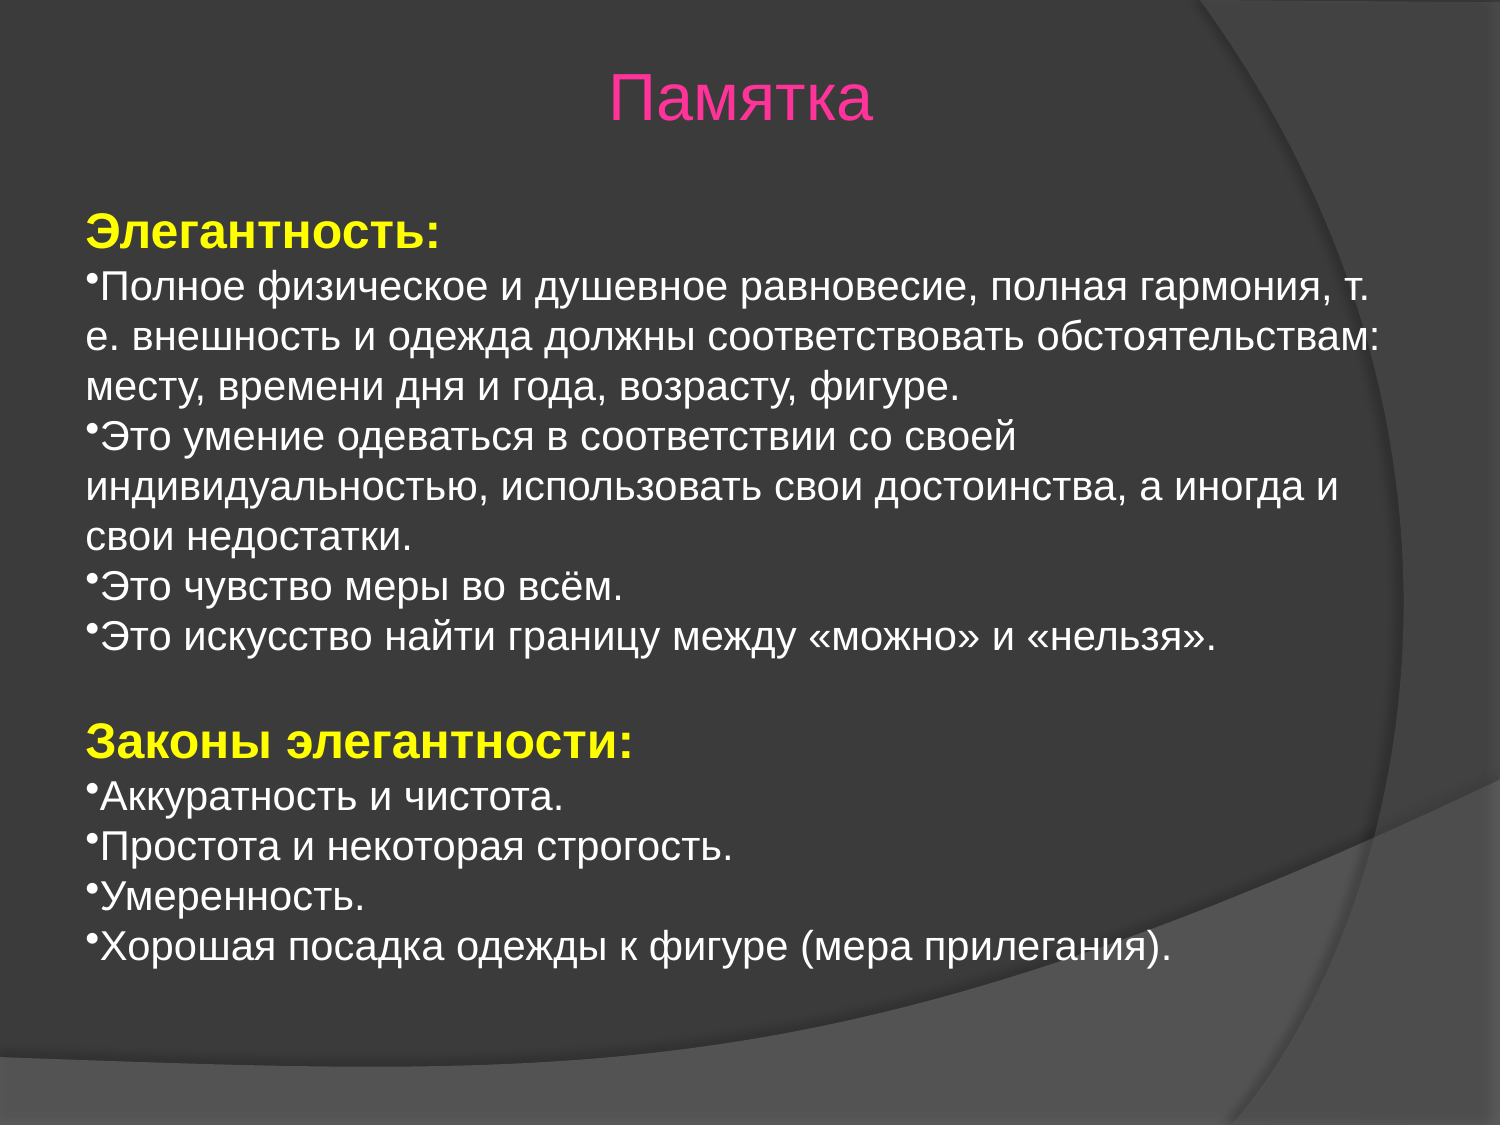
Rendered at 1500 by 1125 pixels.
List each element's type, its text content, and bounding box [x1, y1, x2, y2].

title Памятка [128, 0, 1355, 188]
text_box Элегантность: Полное физическое и душевное равновесие, полная гармония, т. е. внешность и одежда должны соответствовать обстоятельствам: месту, времени дня и года, возрасту, фигуре. Это умение одеваться в соответствии со своей индивидуальностью, использовать свои достоинства, а иногда и свои недостатки. Это чувство меры во всём. Это искусство найти границу между «можно» и «нельзя». Законы элегантности: Аккуратность и чистота. Простота и некоторая строгость. Умеренность. Хорошая посадка одежды к фигуре (мера прилегания). [70, 191, 1430, 977]
